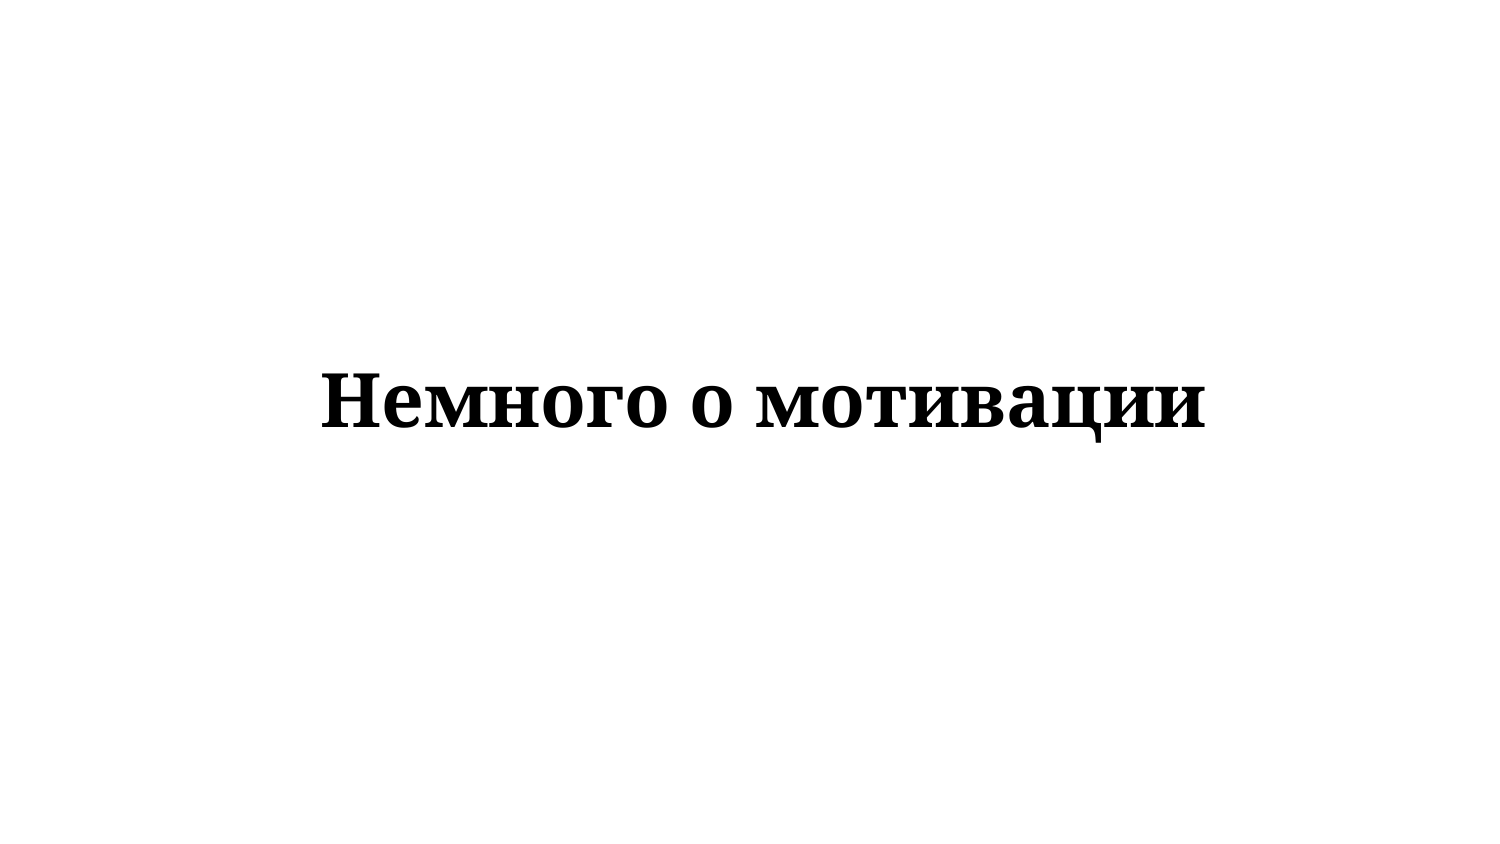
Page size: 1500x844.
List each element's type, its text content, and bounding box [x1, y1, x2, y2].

title Немного о мотивации [88, 327, 1439, 468]
